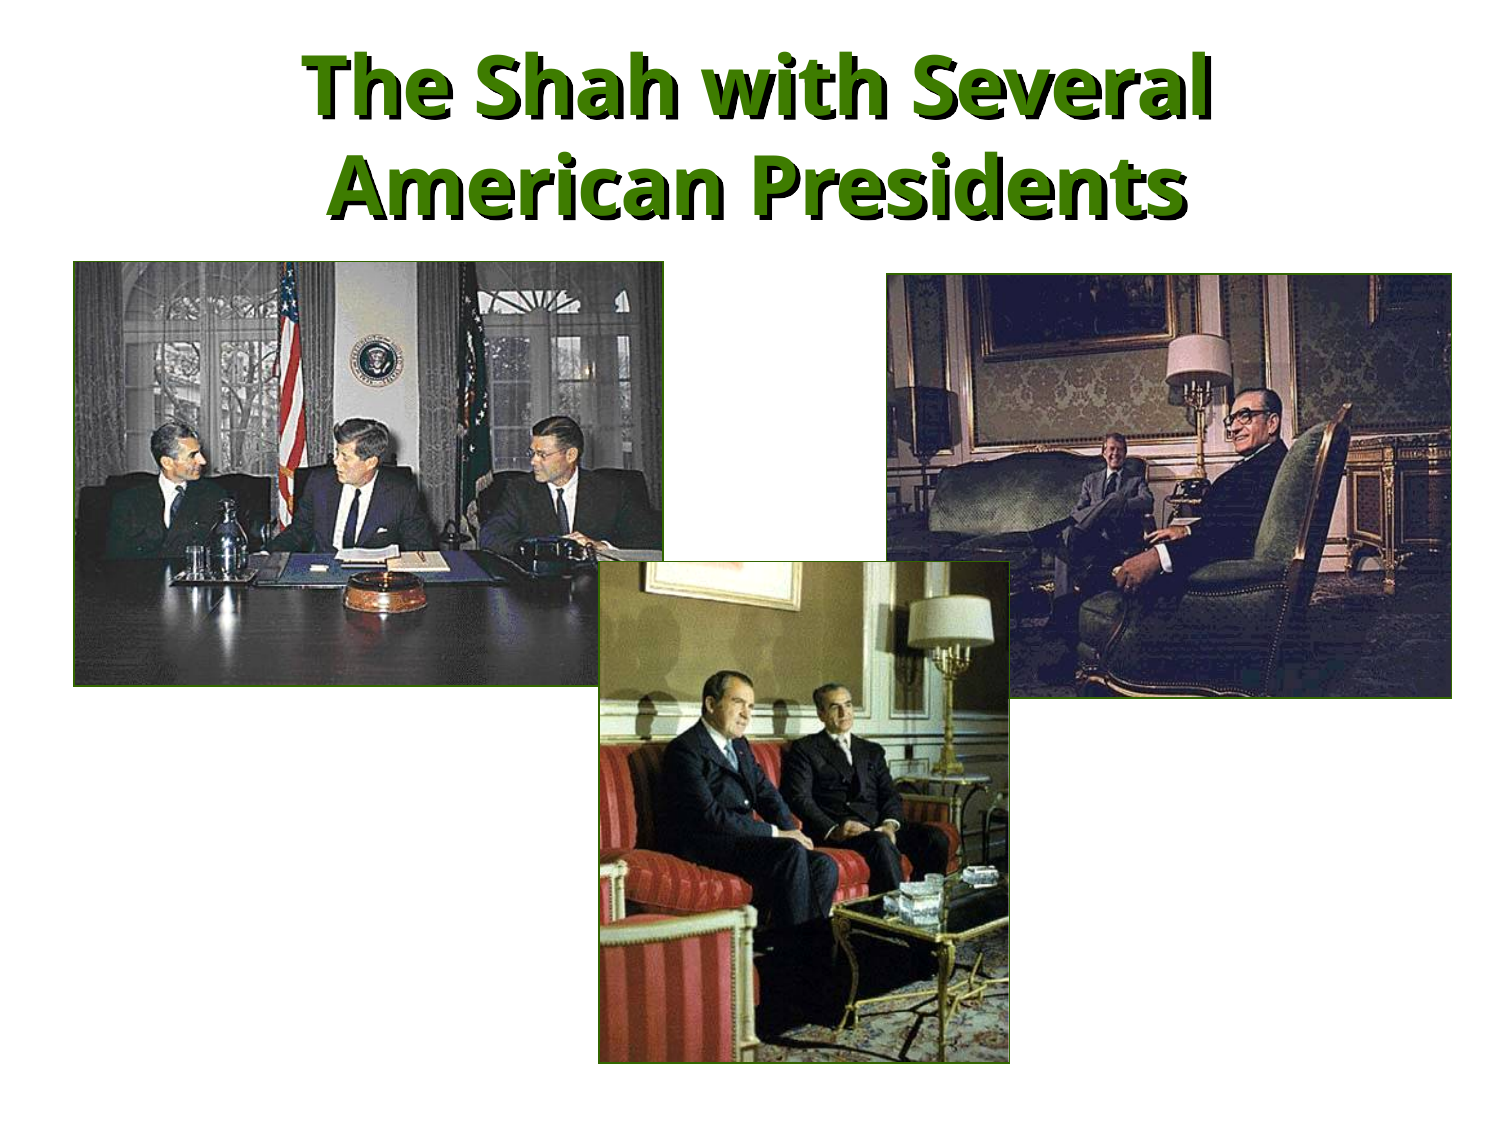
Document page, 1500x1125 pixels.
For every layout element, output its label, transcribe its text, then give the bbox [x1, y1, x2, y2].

text_box The Shah with Several American Presidents [274, 24, 1238, 240]
picture [74, 262, 1451, 1063]
